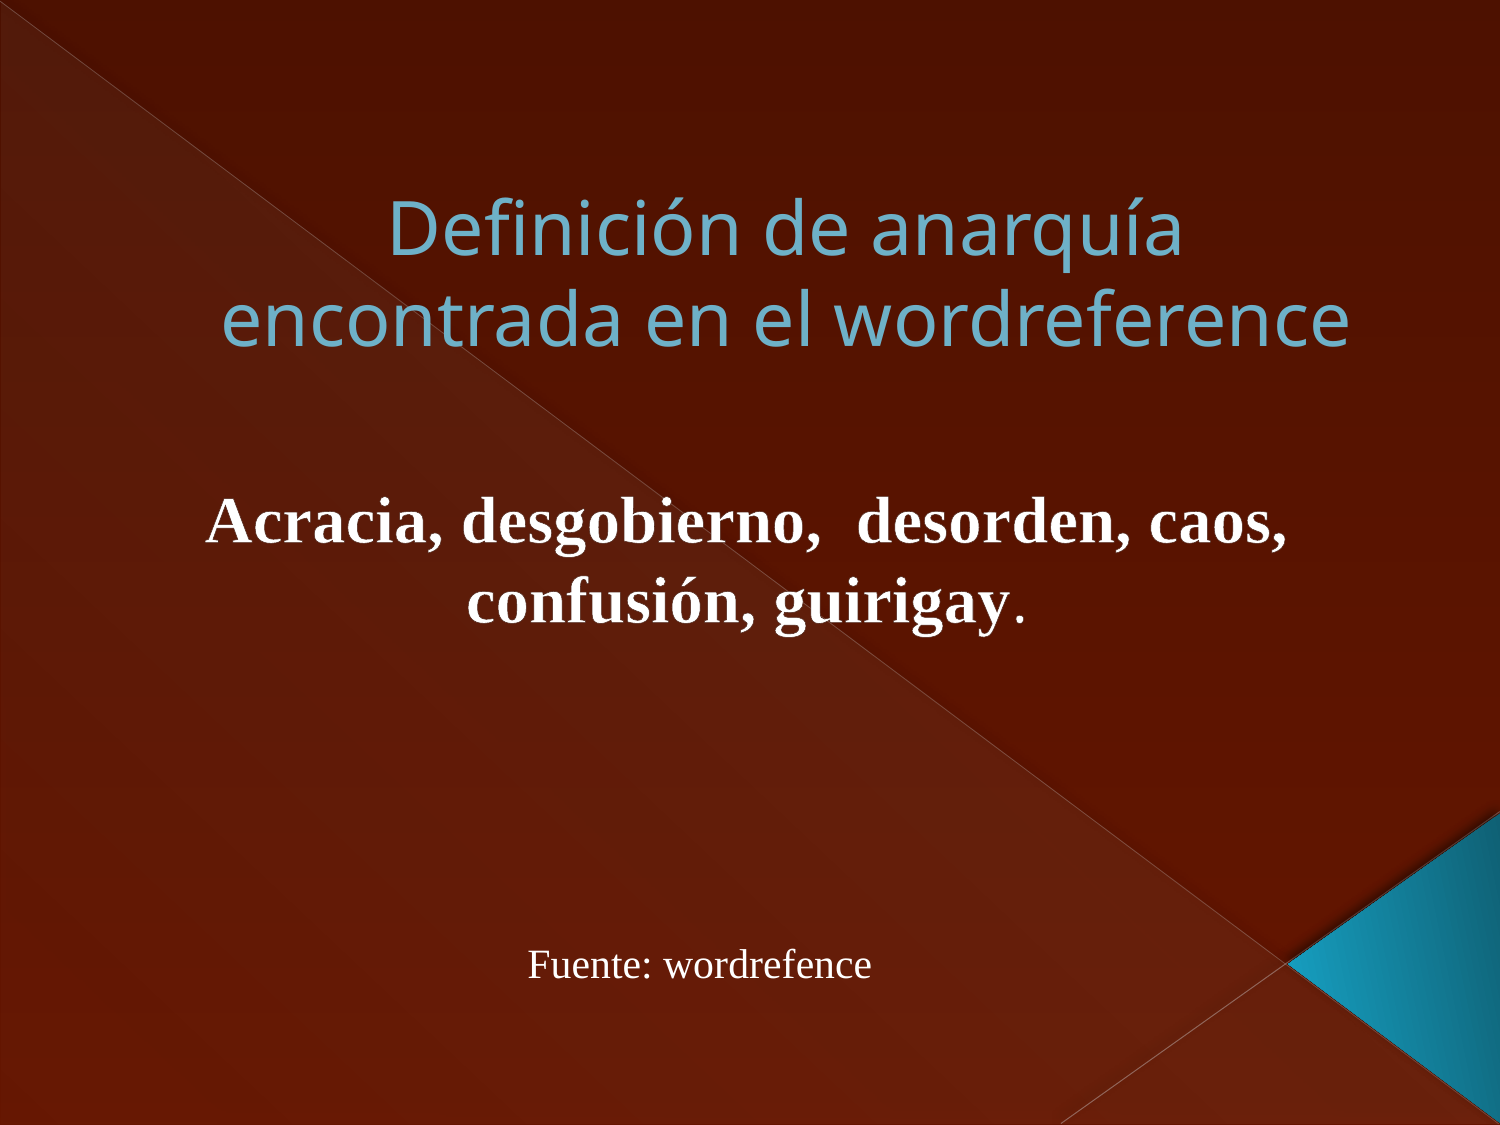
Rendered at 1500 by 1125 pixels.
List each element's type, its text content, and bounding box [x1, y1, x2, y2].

title Definición de anarquía encontrada en el wordreference [88, 127, 1412, 369]
footer Fuente: wordrefence [225, 926, 1175, 987]
subtitle Acracia, desgobierno, desorden, caos, confusión, guirigay. [88, 468, 1412, 762]
